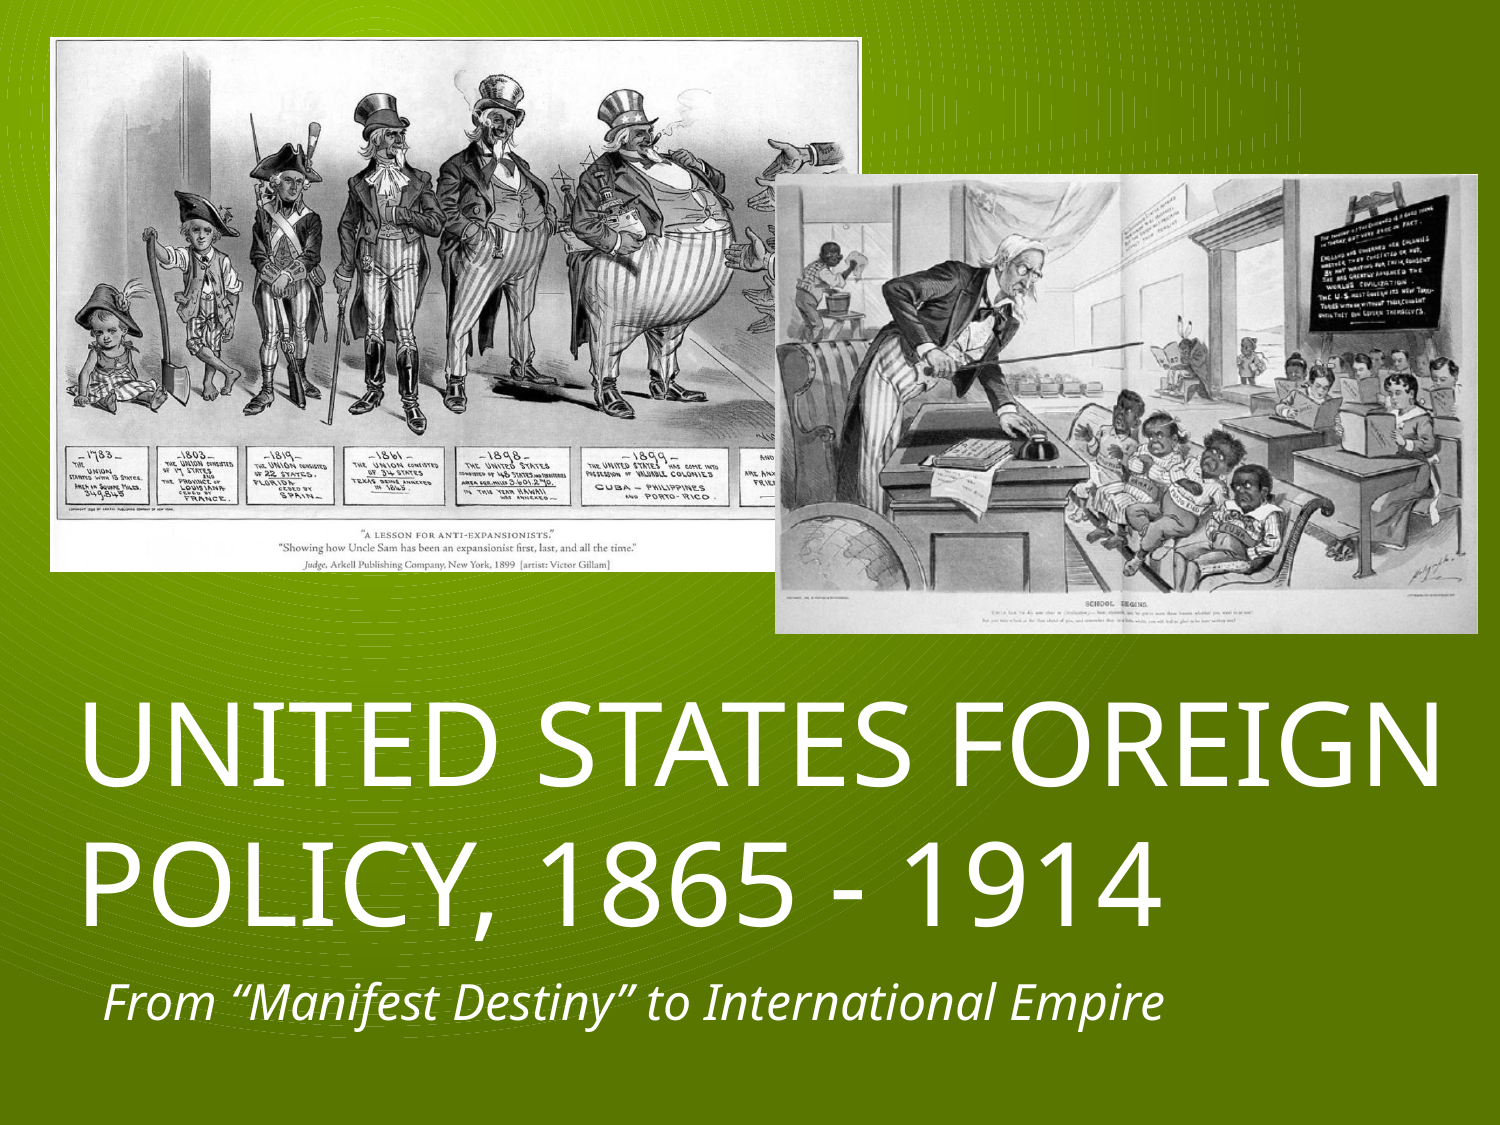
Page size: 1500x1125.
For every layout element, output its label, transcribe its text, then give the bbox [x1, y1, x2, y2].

picture [49, 37, 1478, 634]
title United States Foreign Policy, 1865 - 1914 [75, 662, 1467, 963]
subtitle From “Manifest Destiny” to International Empire [87, 962, 1188, 1075]
